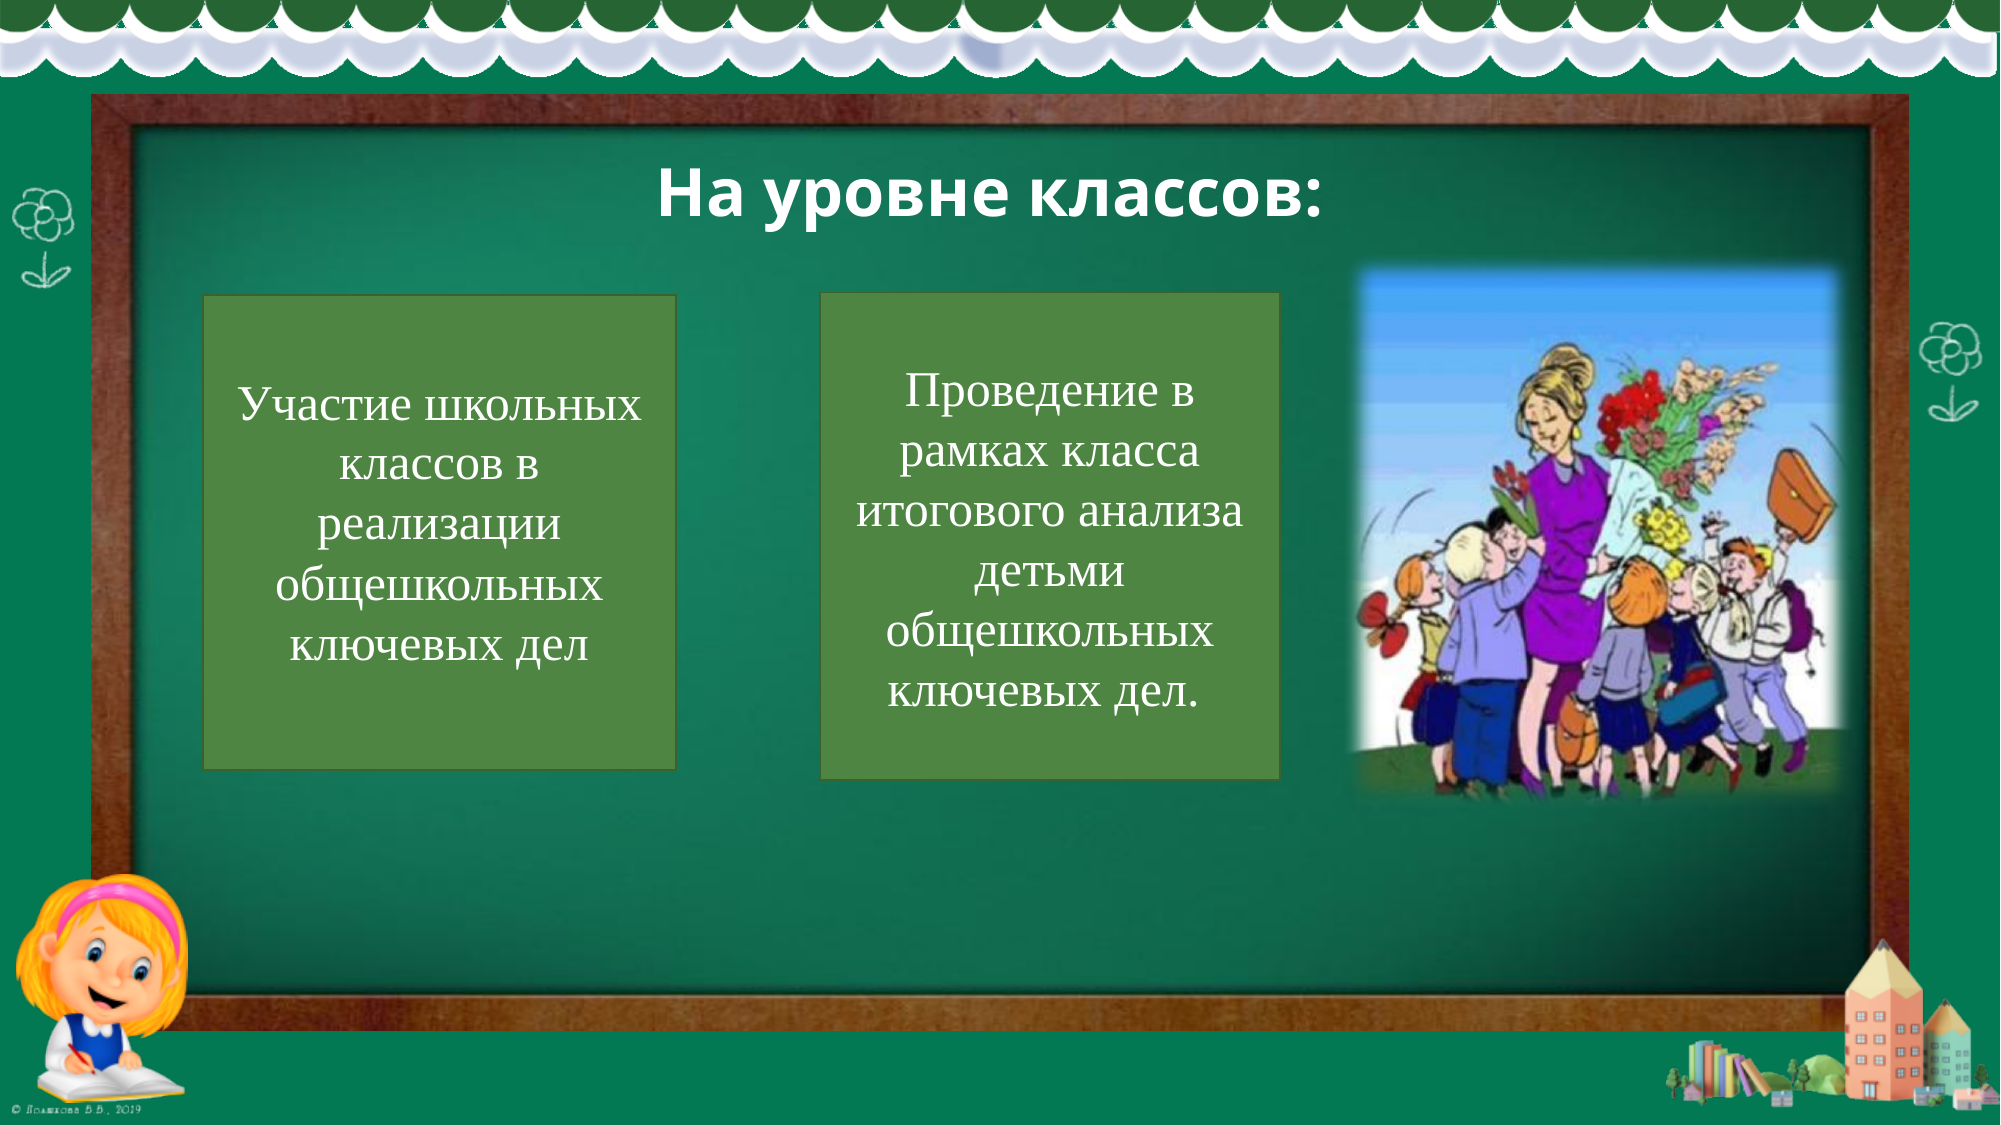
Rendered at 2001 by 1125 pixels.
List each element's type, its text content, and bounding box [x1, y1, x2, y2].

text_box Участие школьных классов в реализации общешкольных ключевых дел [202, 294, 677, 771]
text_box На уровне классов: [191, 110, 1919, 279]
text_box Проведение в рамках класса итогового анализа детьми общешкольных ключевых дел. [819, 292, 1281, 781]
picture [0, 0, 2000, 1125]
